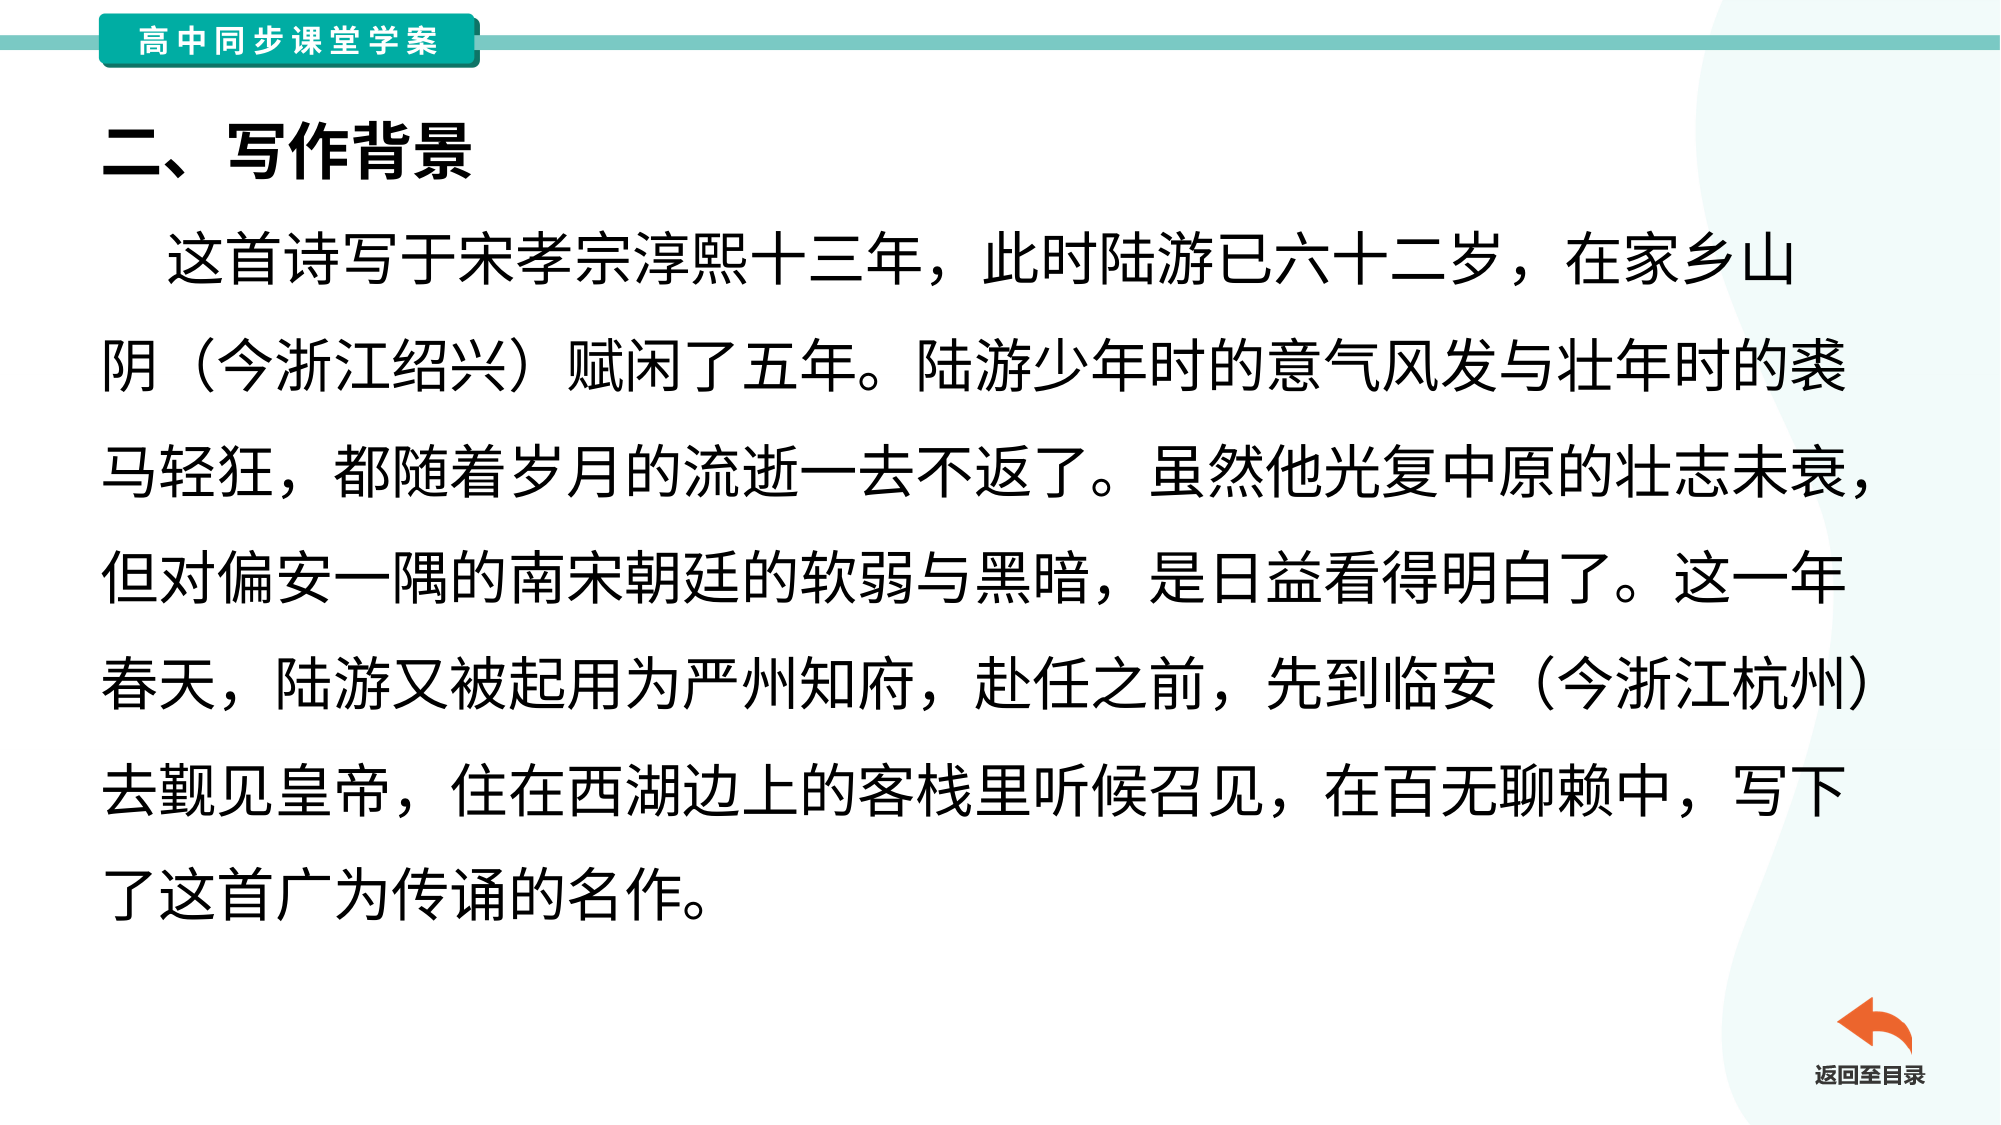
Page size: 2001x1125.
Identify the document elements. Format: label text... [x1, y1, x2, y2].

text_box 二、写作背景 [100, 76, 1899, 186]
text_box 这首诗写于宋孝宗淳熙十三年，此时陆游已六十二岁，在家乡山 阴（今浙江绍兴）赋闲了五年。陆游少年时的意气风发与壮年时的裘 马轻狂，都随着岁月的流逝一去不返了。虽然他光复中原的壮志未衰， 但对偏安一隅的南宋朝廷的软弱与黑暗，是日益看得明白了。这一年 春天，陆游又被起用为严州知府，赴任之前，先到临安（今浙江杭州） 去觐见皇帝，住在西湖边上的客栈里听候召见，在百无聊赖中，写下 了这首广为传诵的名作。 [100, 186, 1899, 917]
picture [0, 0, 2000, 1125]
